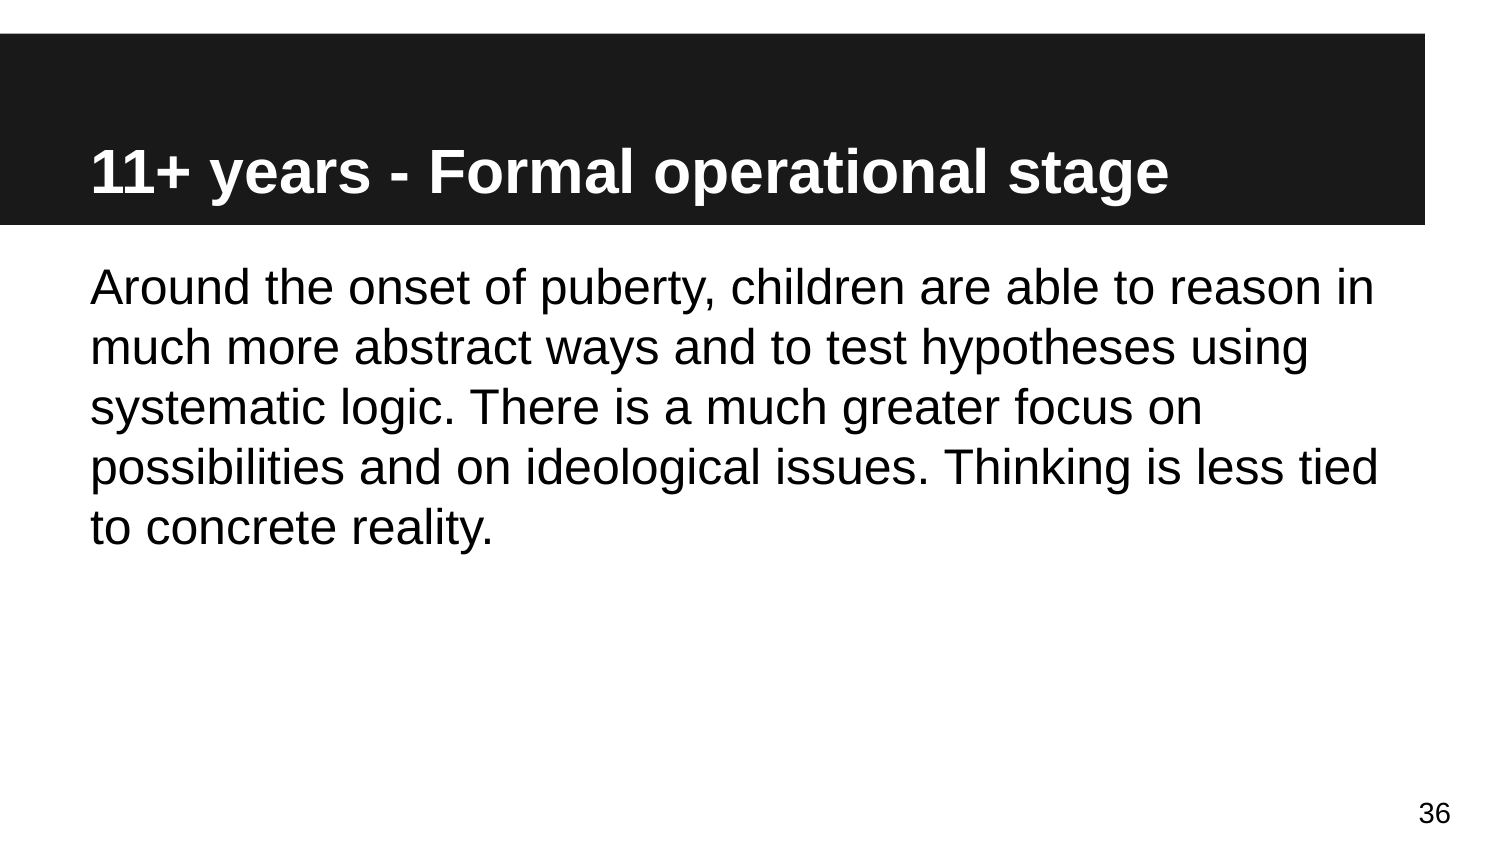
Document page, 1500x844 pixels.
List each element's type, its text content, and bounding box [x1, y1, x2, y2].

slide_number 36 [1403, 779, 1494, 844]
list Around the onset of puberty, children are able to reason in much more abstract ways and to test hypotheses using systematic logic. There is a much greater focus on possibilities and on ideological issues. Thinking is less tied to concrete reality. [75, 239, 1425, 808]
title 11+ years - Formal operational stage [75, 33, 1425, 221]
